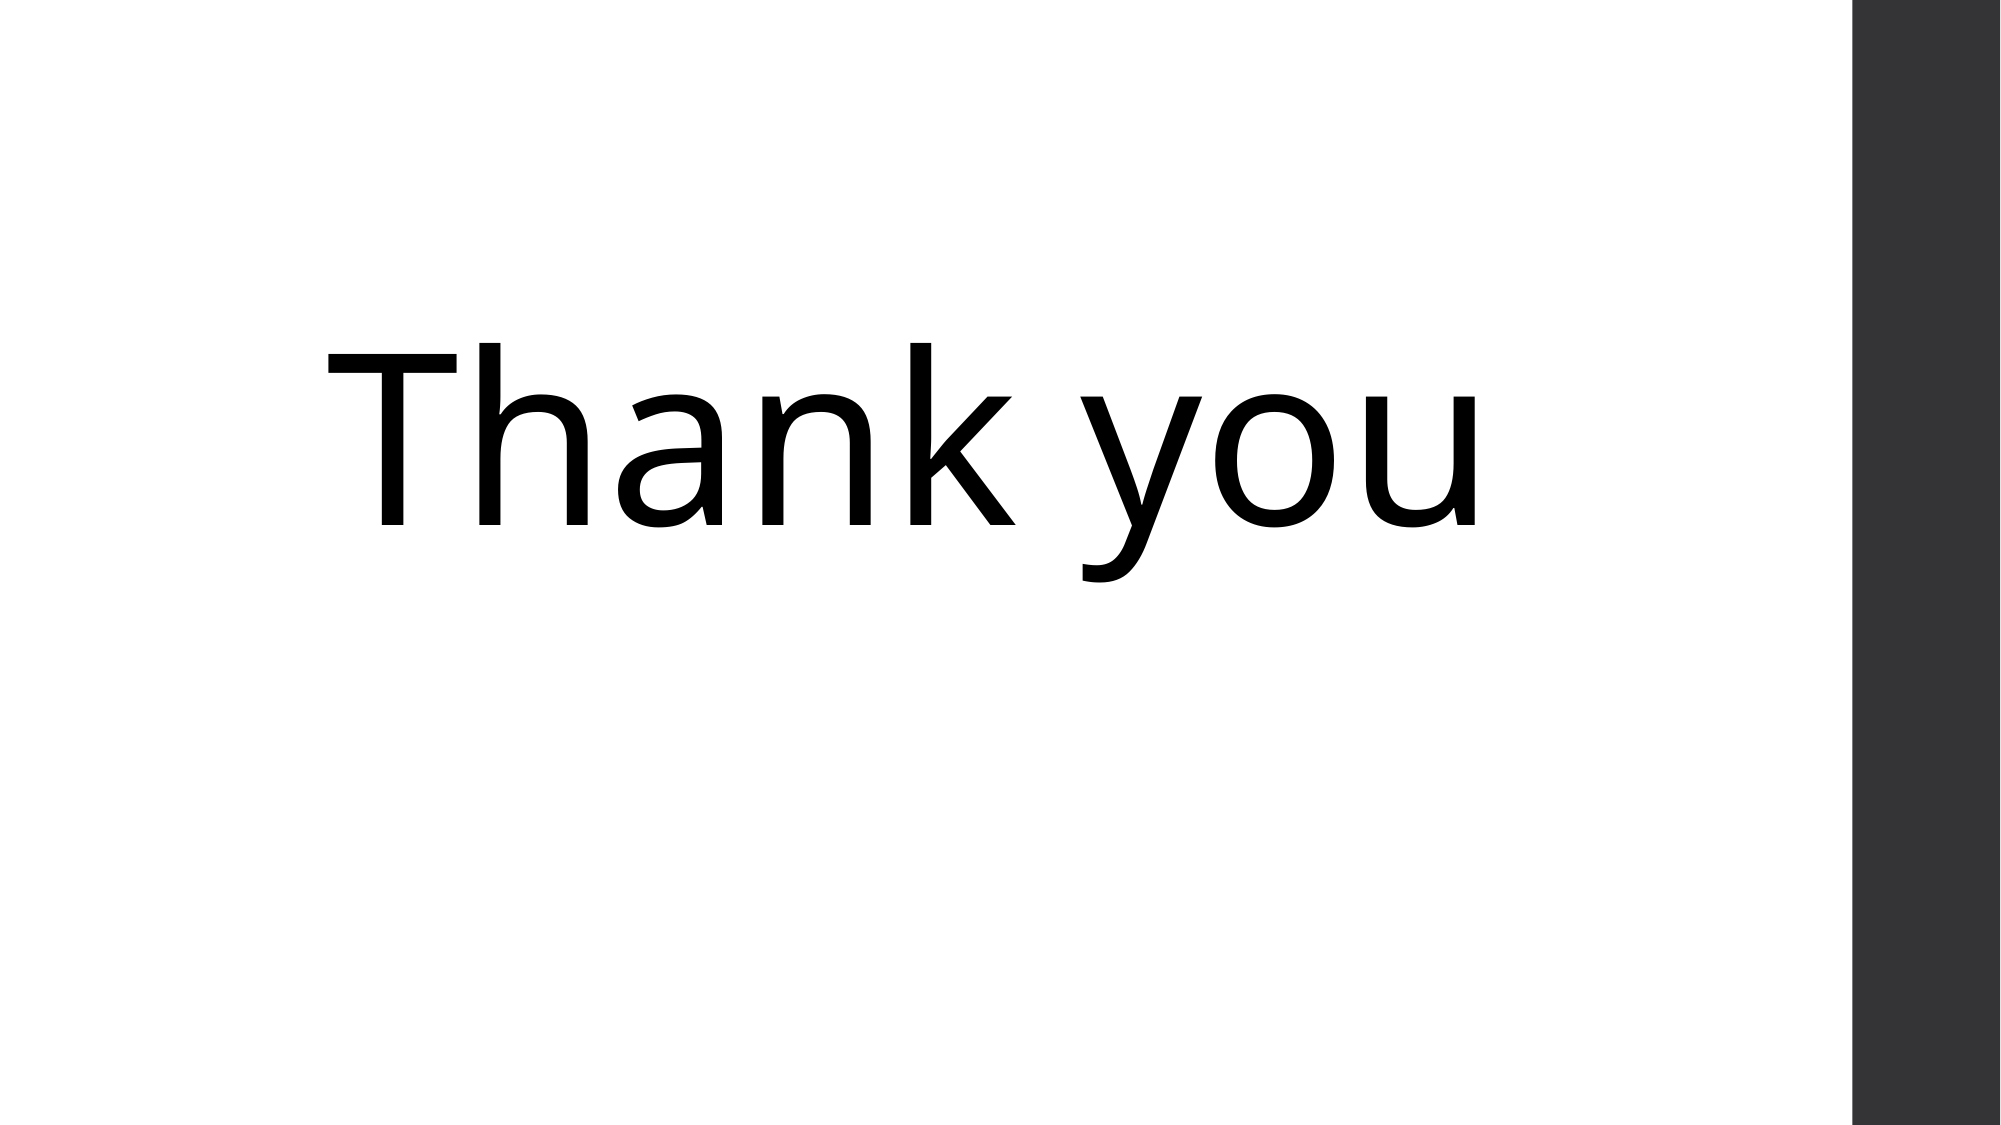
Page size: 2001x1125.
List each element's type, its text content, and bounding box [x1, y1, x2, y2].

list Thank you [206, 299, 1617, 1014]
